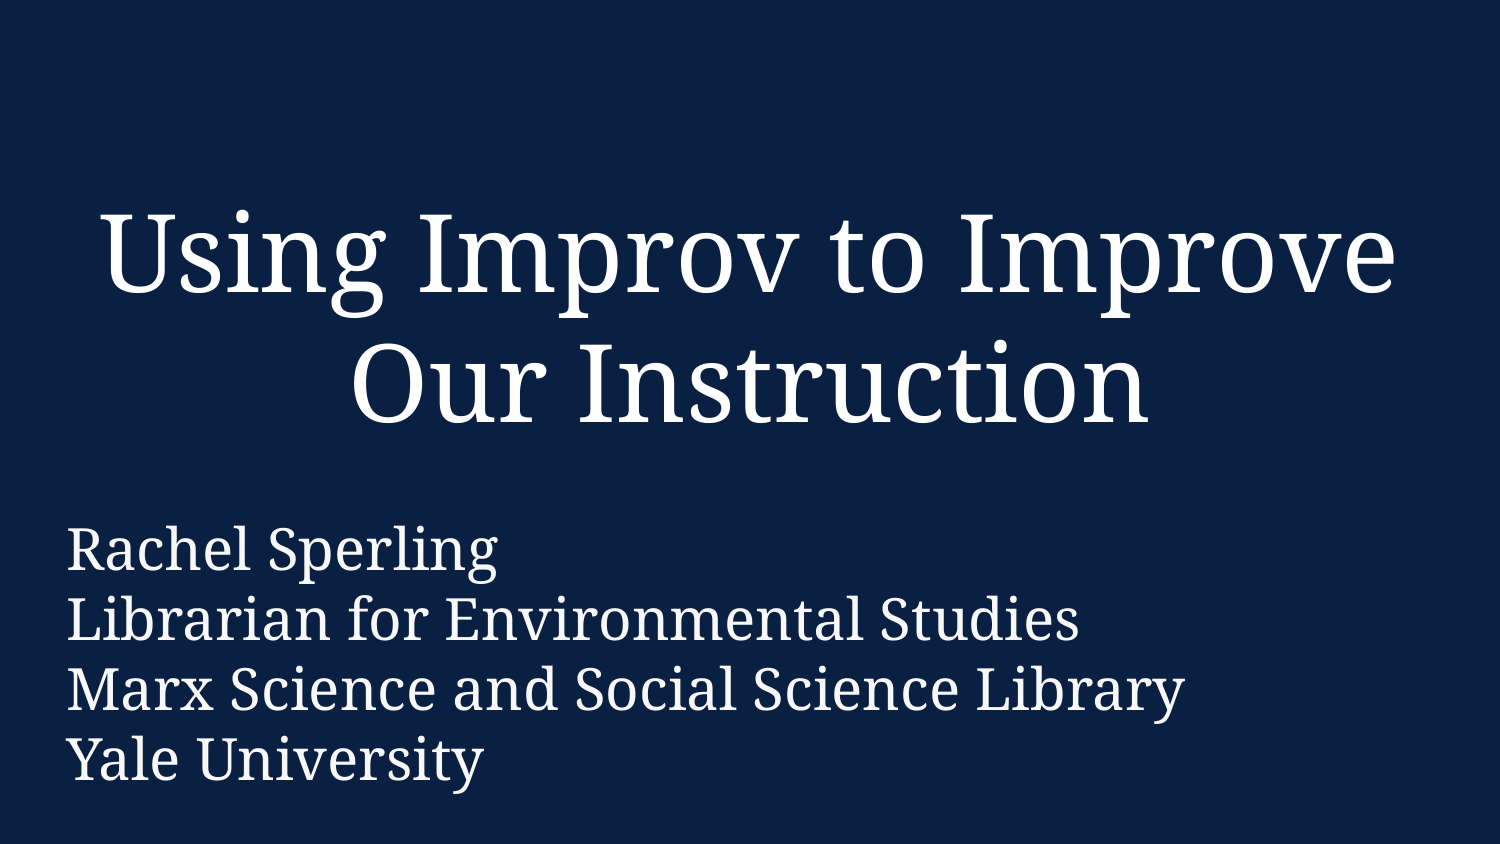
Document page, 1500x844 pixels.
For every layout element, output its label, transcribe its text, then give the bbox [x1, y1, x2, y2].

title Using Improv to Improve Our Instruction [51, 122, 1449, 459]
subtitle Rachel Sperling Librarian for Environmental Studies Marx Science and Social Science Library Yale University [51, 587, 1449, 718]
